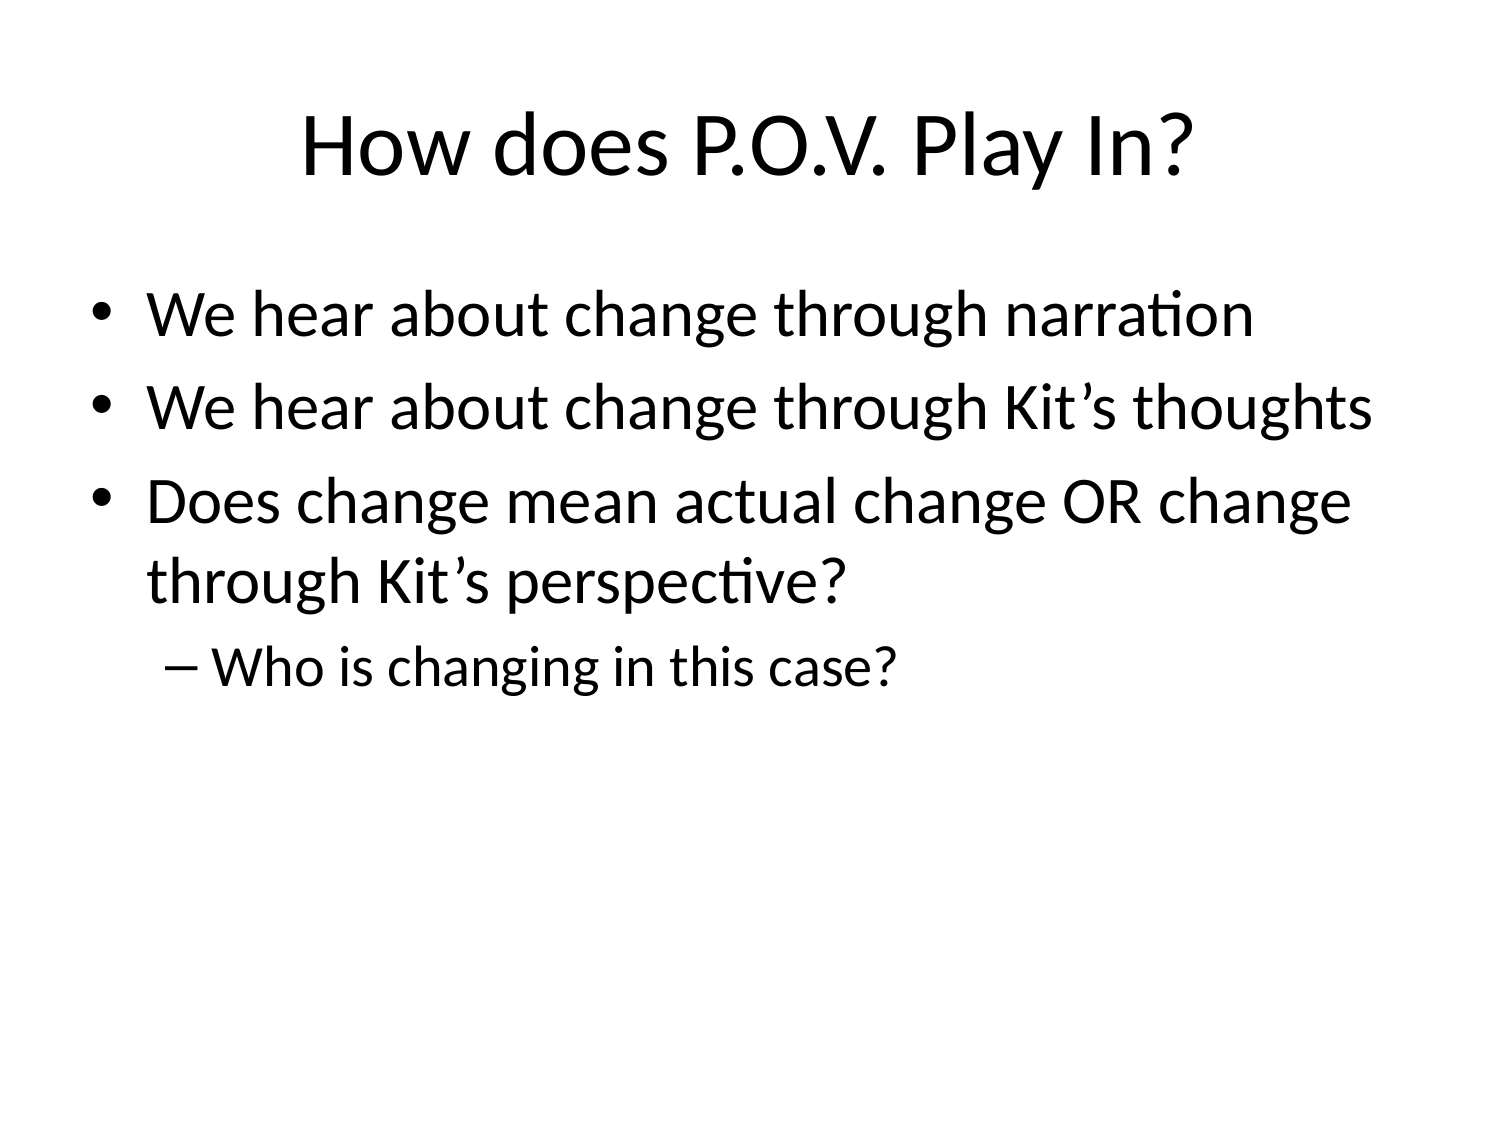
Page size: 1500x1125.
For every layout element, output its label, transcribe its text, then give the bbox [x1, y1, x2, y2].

title How does P.O.V. Play In? [75, 45, 1425, 233]
list We hear about change through narration We hear about change through Kit’s thoughts Does change mean actual change OR change through Kit’s perspective? Who is changing in this case? [75, 262, 1425, 1005]
